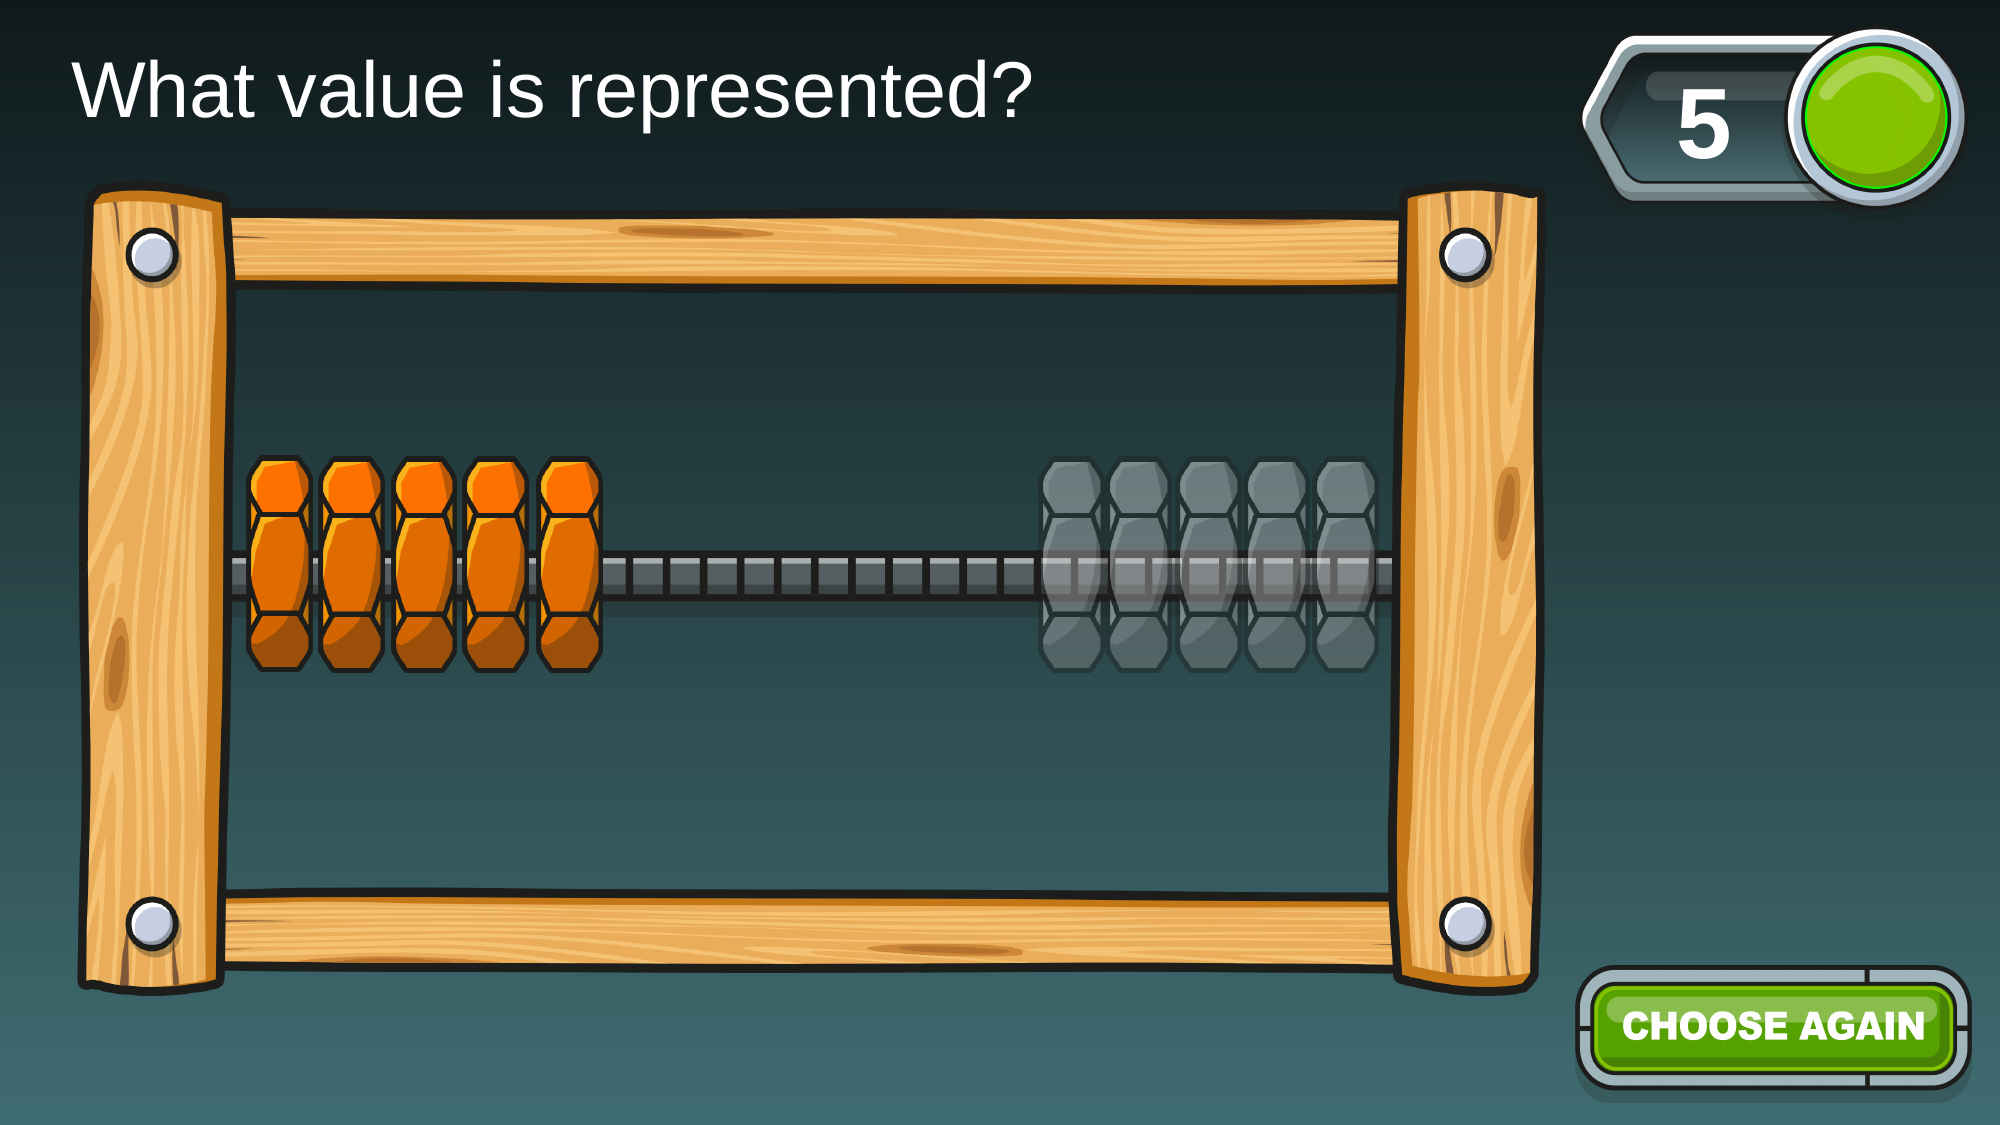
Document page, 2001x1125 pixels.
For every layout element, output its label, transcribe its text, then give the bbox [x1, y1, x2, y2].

picture [77, 181, 1546, 997]
picture [1575, 25, 1971, 221]
text_box What value is represented? [56, 30, 1059, 182]
picture [1575, 965, 1972, 1104]
